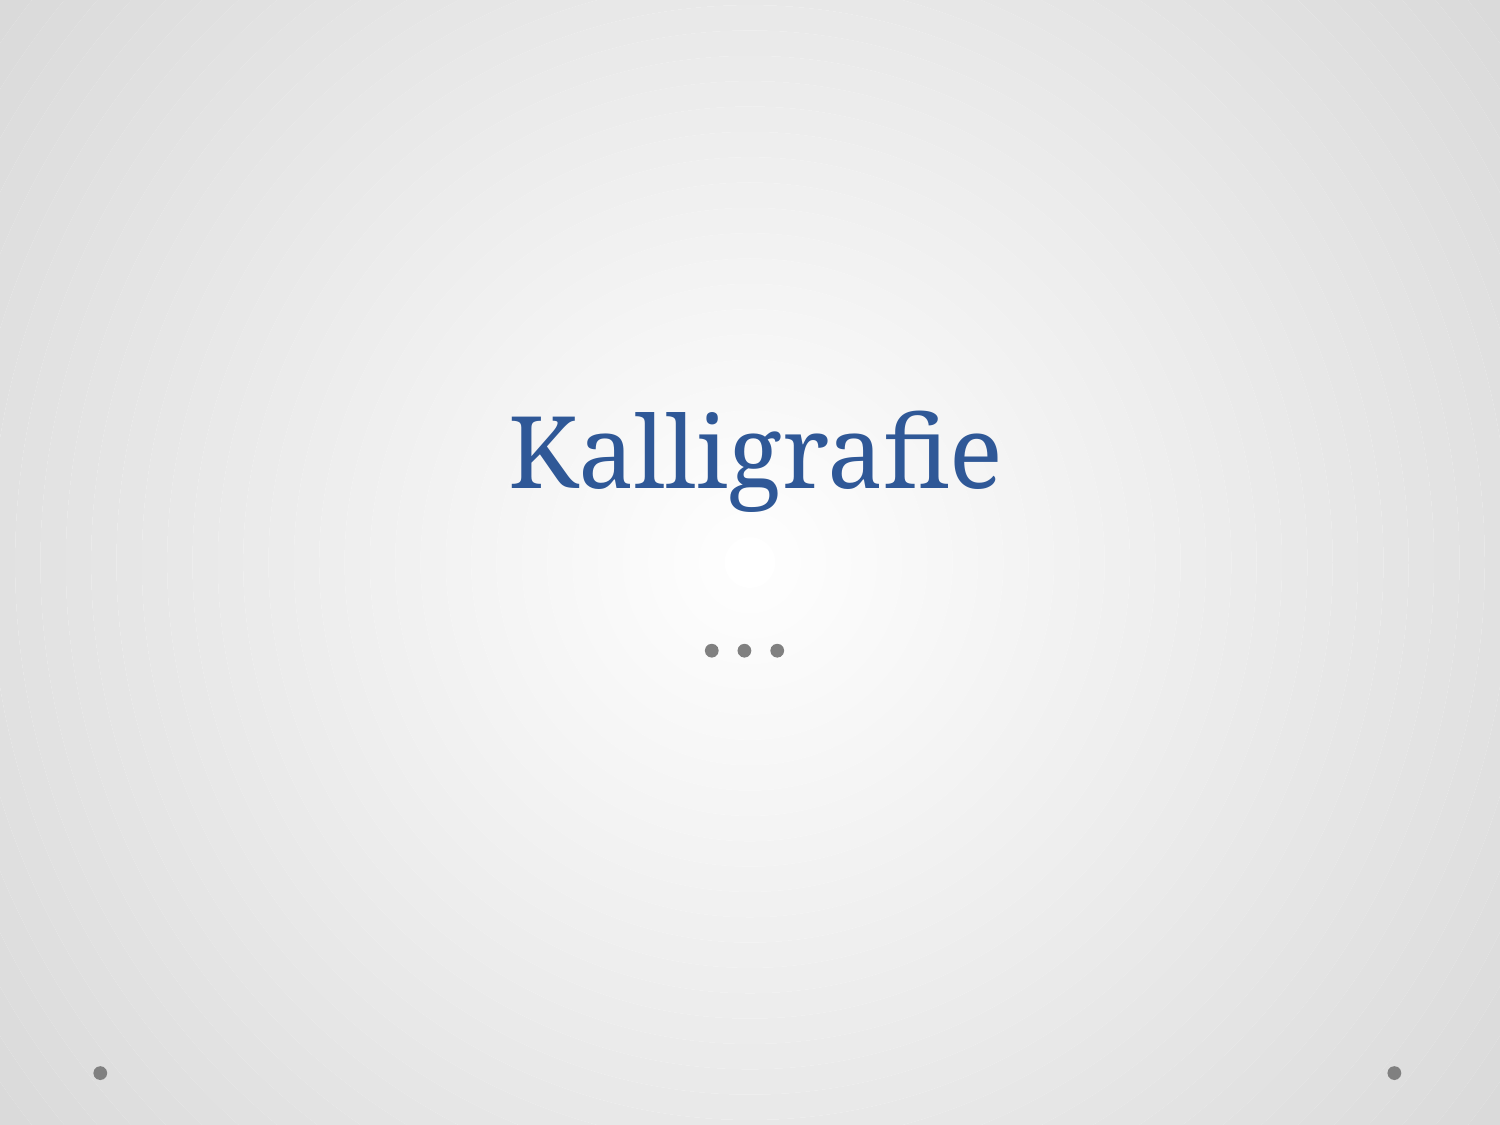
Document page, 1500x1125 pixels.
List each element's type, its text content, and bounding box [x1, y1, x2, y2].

title Kalligrafie [118, 224, 1394, 636]
